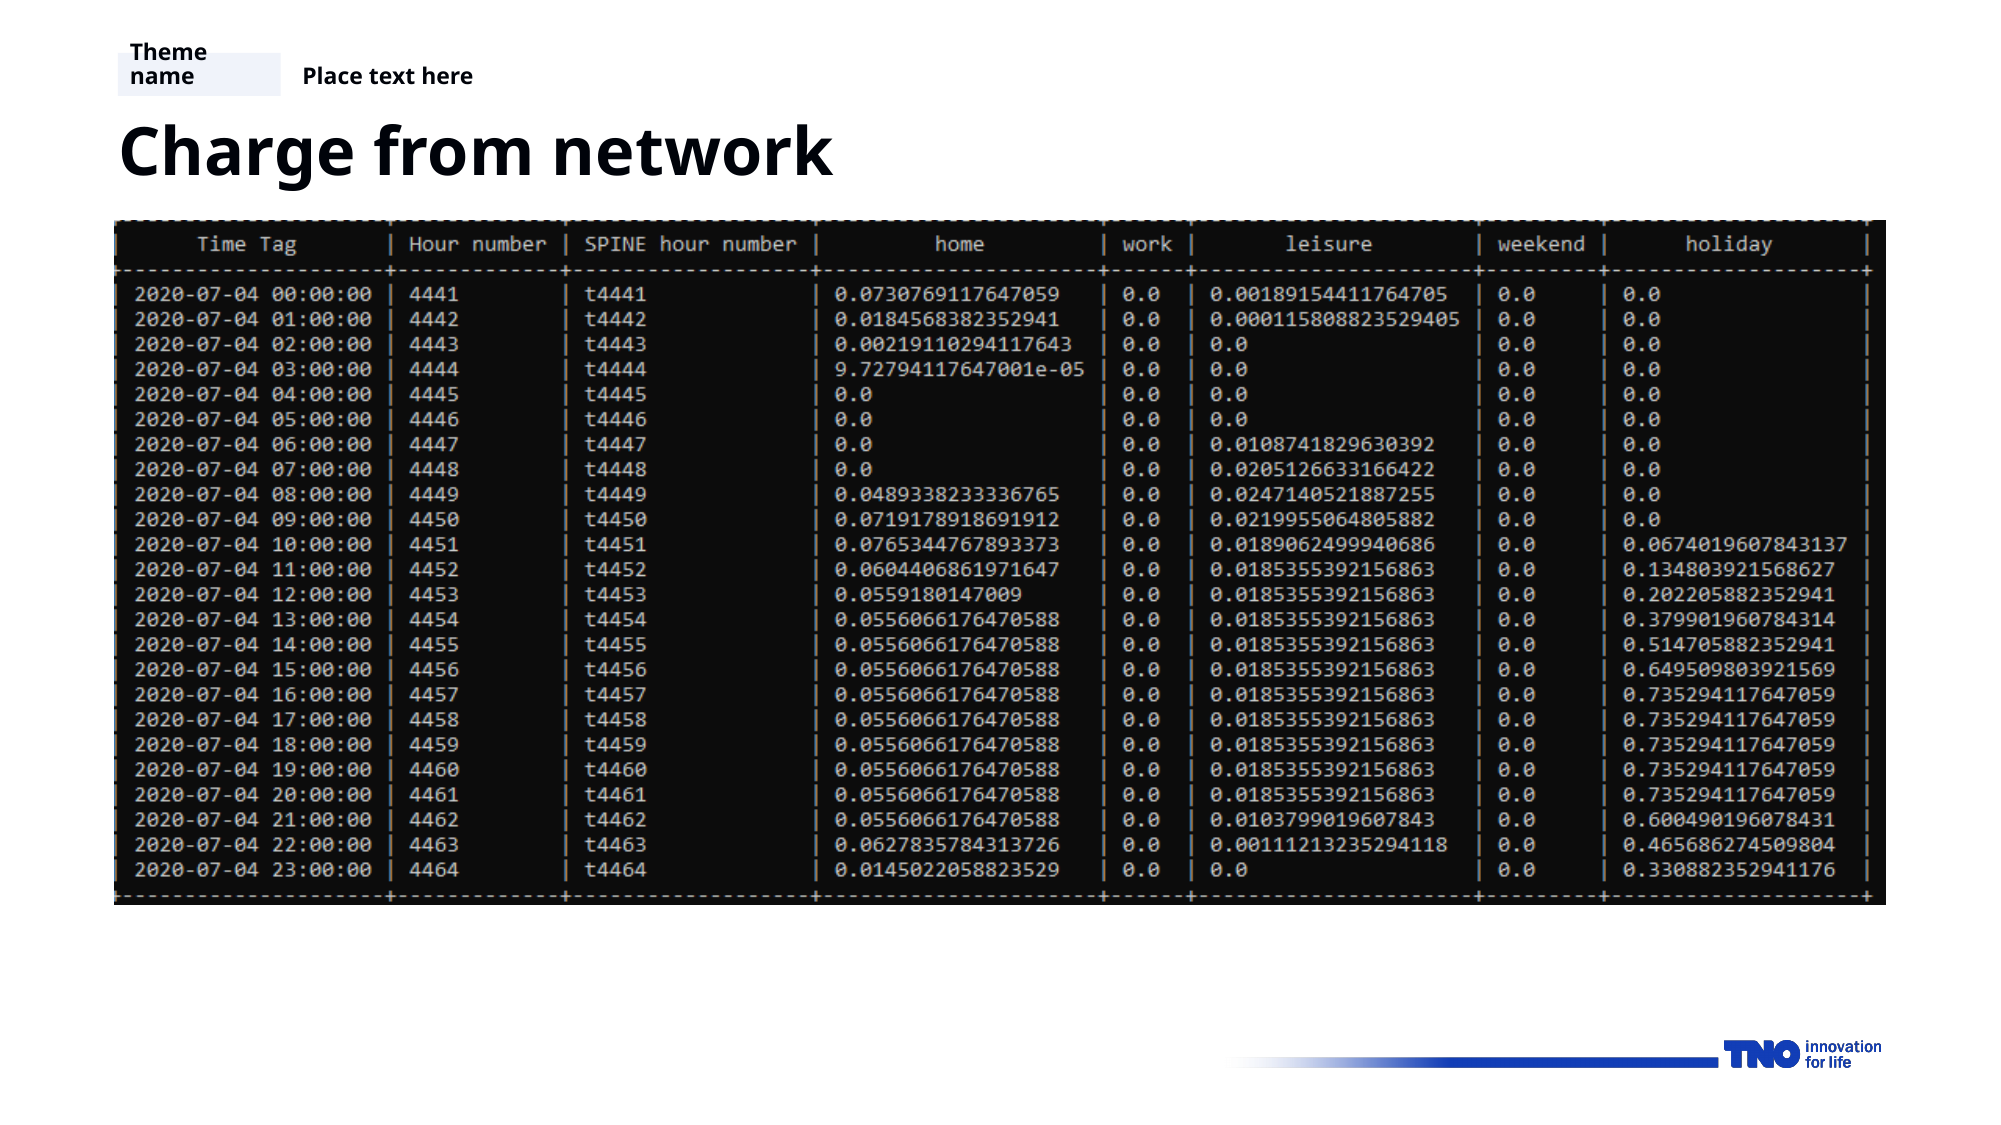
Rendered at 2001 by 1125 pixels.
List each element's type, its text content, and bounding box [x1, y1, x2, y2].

title Charge from network [118, 118, 1882, 179]
list Place text here [302, 54, 1882, 96]
picture [114, 220, 1886, 905]
list Theme name [117, 52, 281, 96]
picture [1222, 1040, 1882, 1068]
